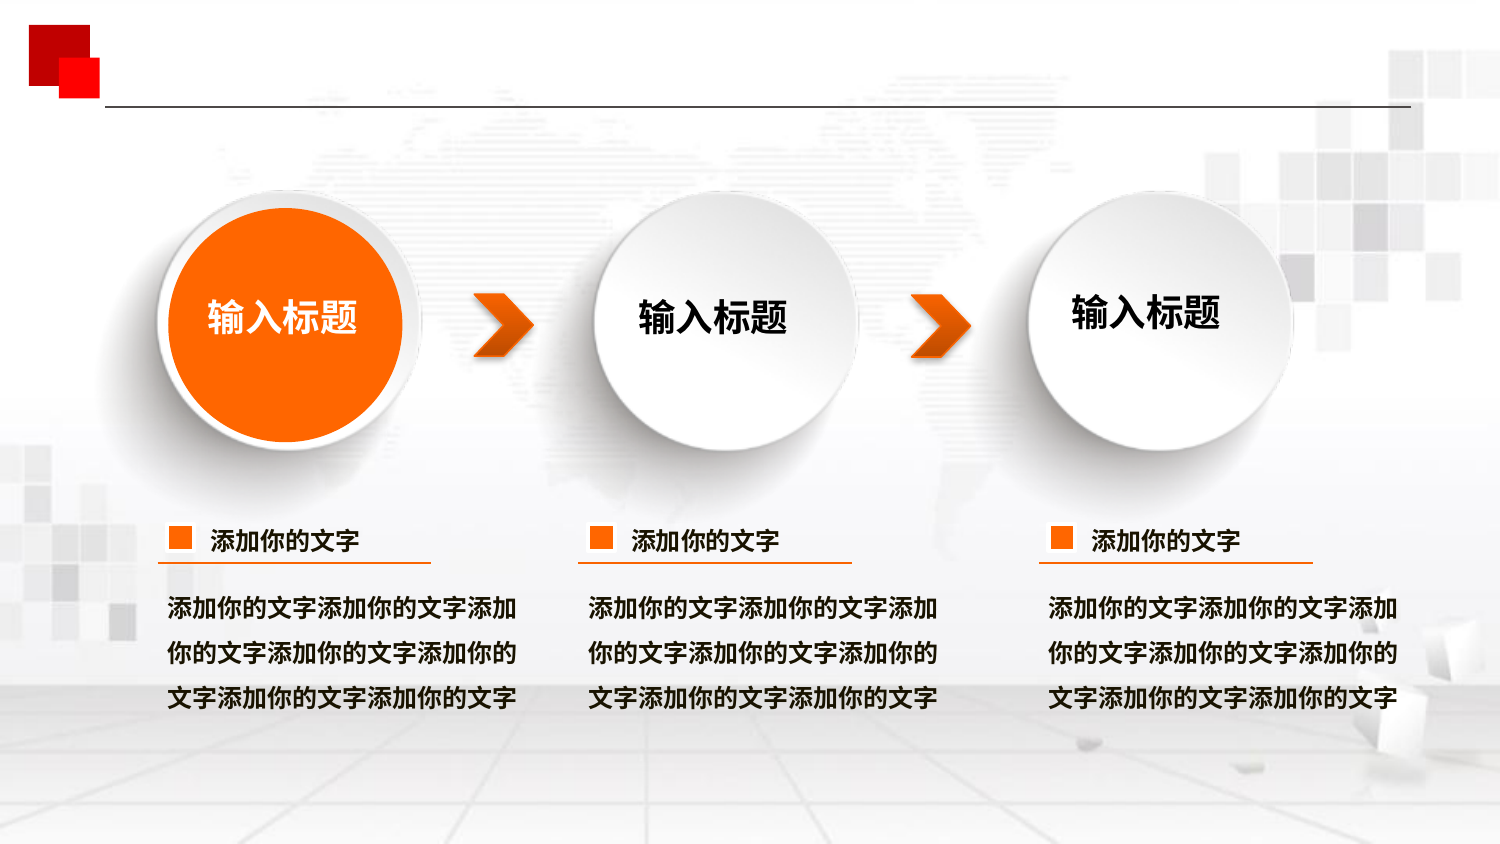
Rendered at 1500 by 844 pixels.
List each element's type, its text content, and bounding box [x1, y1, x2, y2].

text_box 添加你的文字添加你的文字添加你的文字添加你的文字添加你的文字添加你的文字添加你的文字 [152, 570, 544, 720]
text_box [165, 542, 195, 553]
text_box [473, 293, 482, 304]
text_box 添加你的文字 [195, 542, 376, 562]
text_box 添加你的文字添加你的文字添加你的文字添加你的文字添加你的文字添加你的文字添加你的文字 [573, 570, 965, 720]
picture [0, 0, 1500, 844]
text_box 添加你的文字 [616, 543, 796, 562]
text_box [910, 351, 916, 358]
text_box [910, 294, 916, 301]
text_box 添加你的文字 [1076, 543, 1257, 562]
text_box [473, 346, 482, 357]
text_box 添加你的文字添加你的文字添加你的文字添加你的文字添加你的文字添加你的文字添加你的文字 [1034, 570, 1425, 720]
text_box [586, 543, 616, 553]
text_box [1046, 543, 1076, 553]
